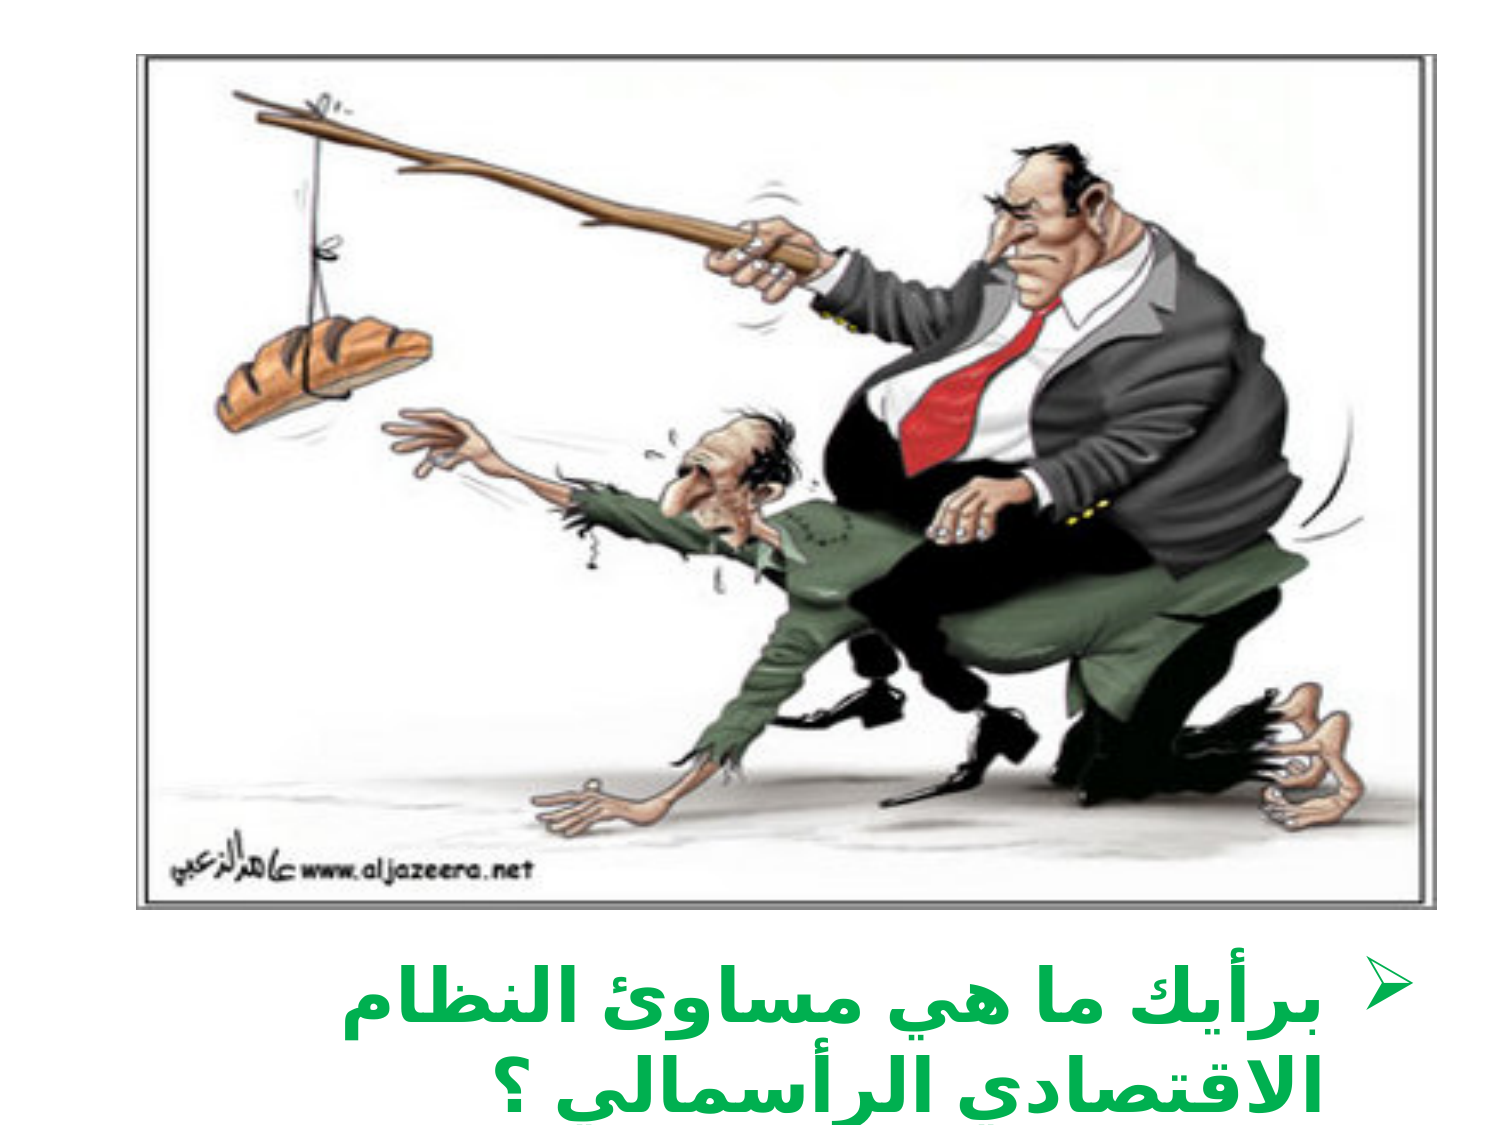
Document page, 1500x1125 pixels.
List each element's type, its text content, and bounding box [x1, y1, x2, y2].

picture [135, 54, 1438, 911]
text_box برأيك ما هي مساوئ النظام الاقتصادي الرأسمالي ؟ [41, 940, 1436, 1125]
